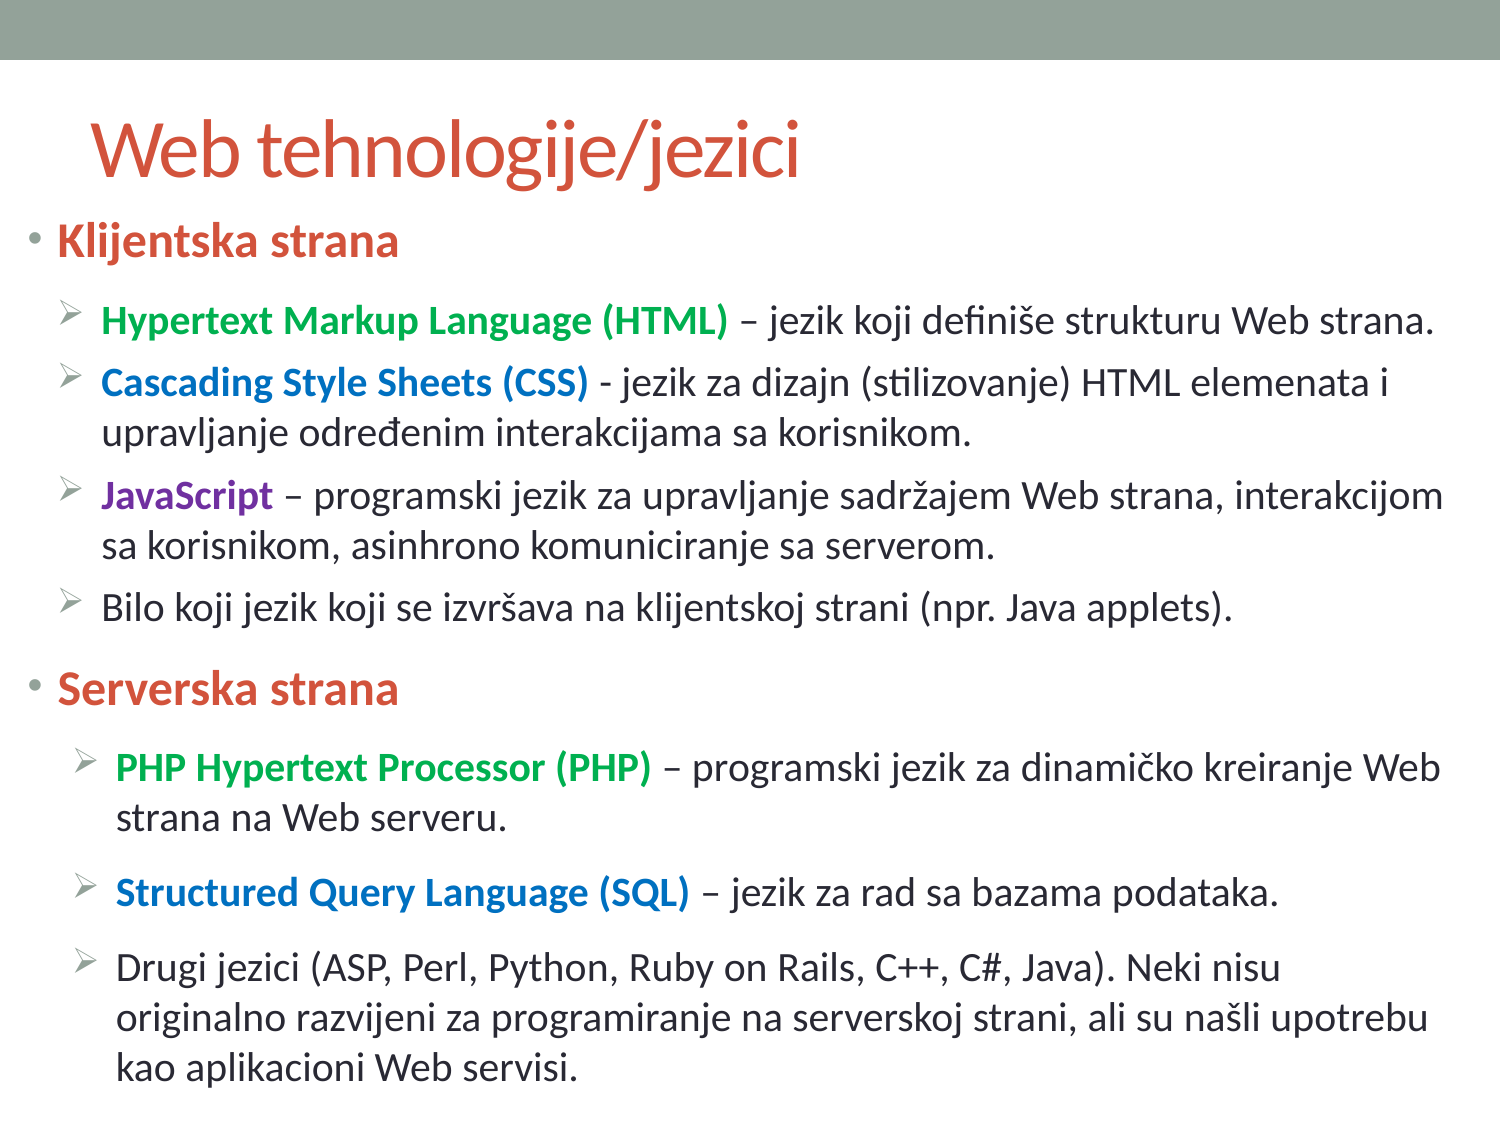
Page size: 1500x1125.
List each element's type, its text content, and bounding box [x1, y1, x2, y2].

title Web tehnologije/jezici [75, 62, 1425, 200]
list Klijentska strana Hypertext Markup Language (HTML) – jezik koji definiše strukturu Web strana. Cascading Style Sheets (CSS) - jezik za dizajn (stilizovanje) HTML elemenata i upravljanje određenim interakcijama sa korisnikom. JavaScript – programski jezik za upravljanje sadržajem Web strana, interakcijom sa korisnikom, asinhrono komuniciranje sa serverom. Bilo koji jezik koji se izvršava na klijentskoj strani (npr. Java applets). Serverska strana PHP Hypertext Processor (PHP) – programski jezik za dinamičko kreiranje Web strana na Web serveru. Structured Query Language (SQL) – jezik za rad sa bazama podataka. Drugi jezici (ASP, Perl, Python, Ruby on Rails, C++, C#, Java). Neki nisu originalno razvijeni za programiranje na serverskoj strani, ali su našli upotrebu kao aplikacioni Web servisi. [12, 200, 1475, 1100]
